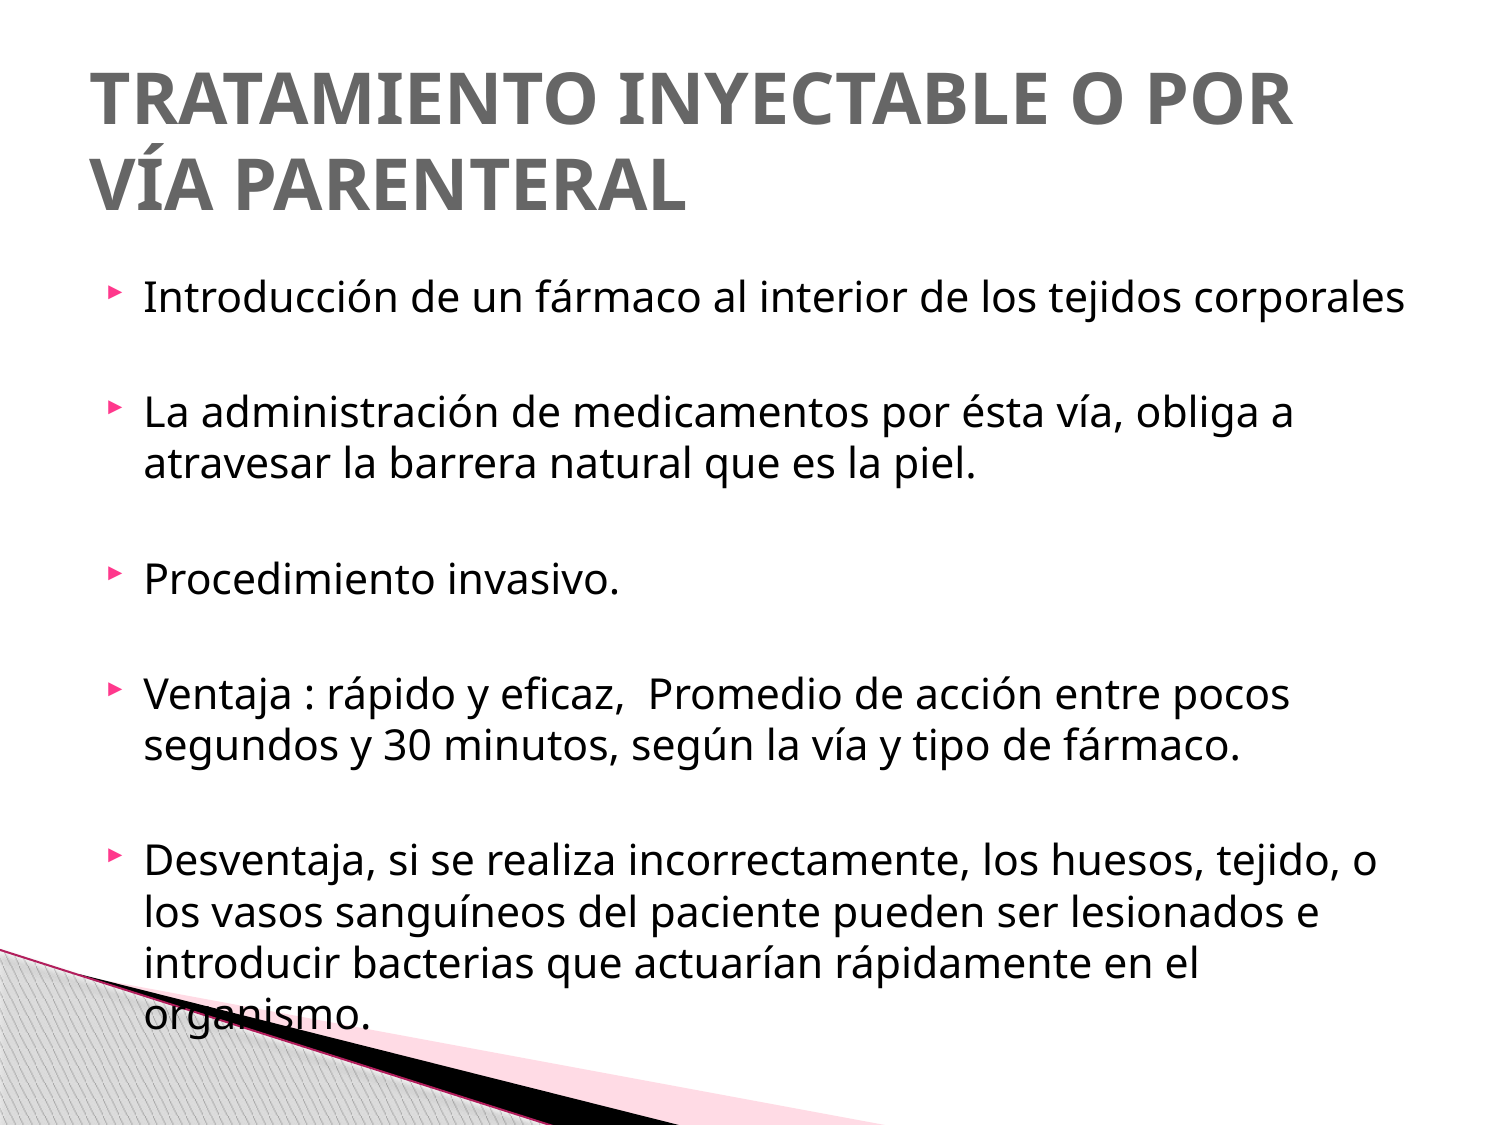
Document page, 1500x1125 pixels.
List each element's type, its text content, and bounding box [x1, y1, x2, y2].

title TRATAMIENTO INYECTABLE O POR VÍA PARENTERAL [75, 45, 1425, 233]
list Introducción de un fármaco al interior de los tejidos corporales La administración de medicamentos por ésta vía, obliga a atravesar la barrera natural que es la piel. Procedimiento invasivo. Ventaja : rápido y eficaz, Promedio de acción entre pocos segundos y 30 minutos, según la vía y tipo de fármaco. Desventaja, si se realiza incorrectamente, los huesos, tejido, o los vasos sanguíneos del paciente pueden ser lesionados e introducir bacterias que actuarían rápidamente en el organismo. [75, 262, 1425, 1083]
